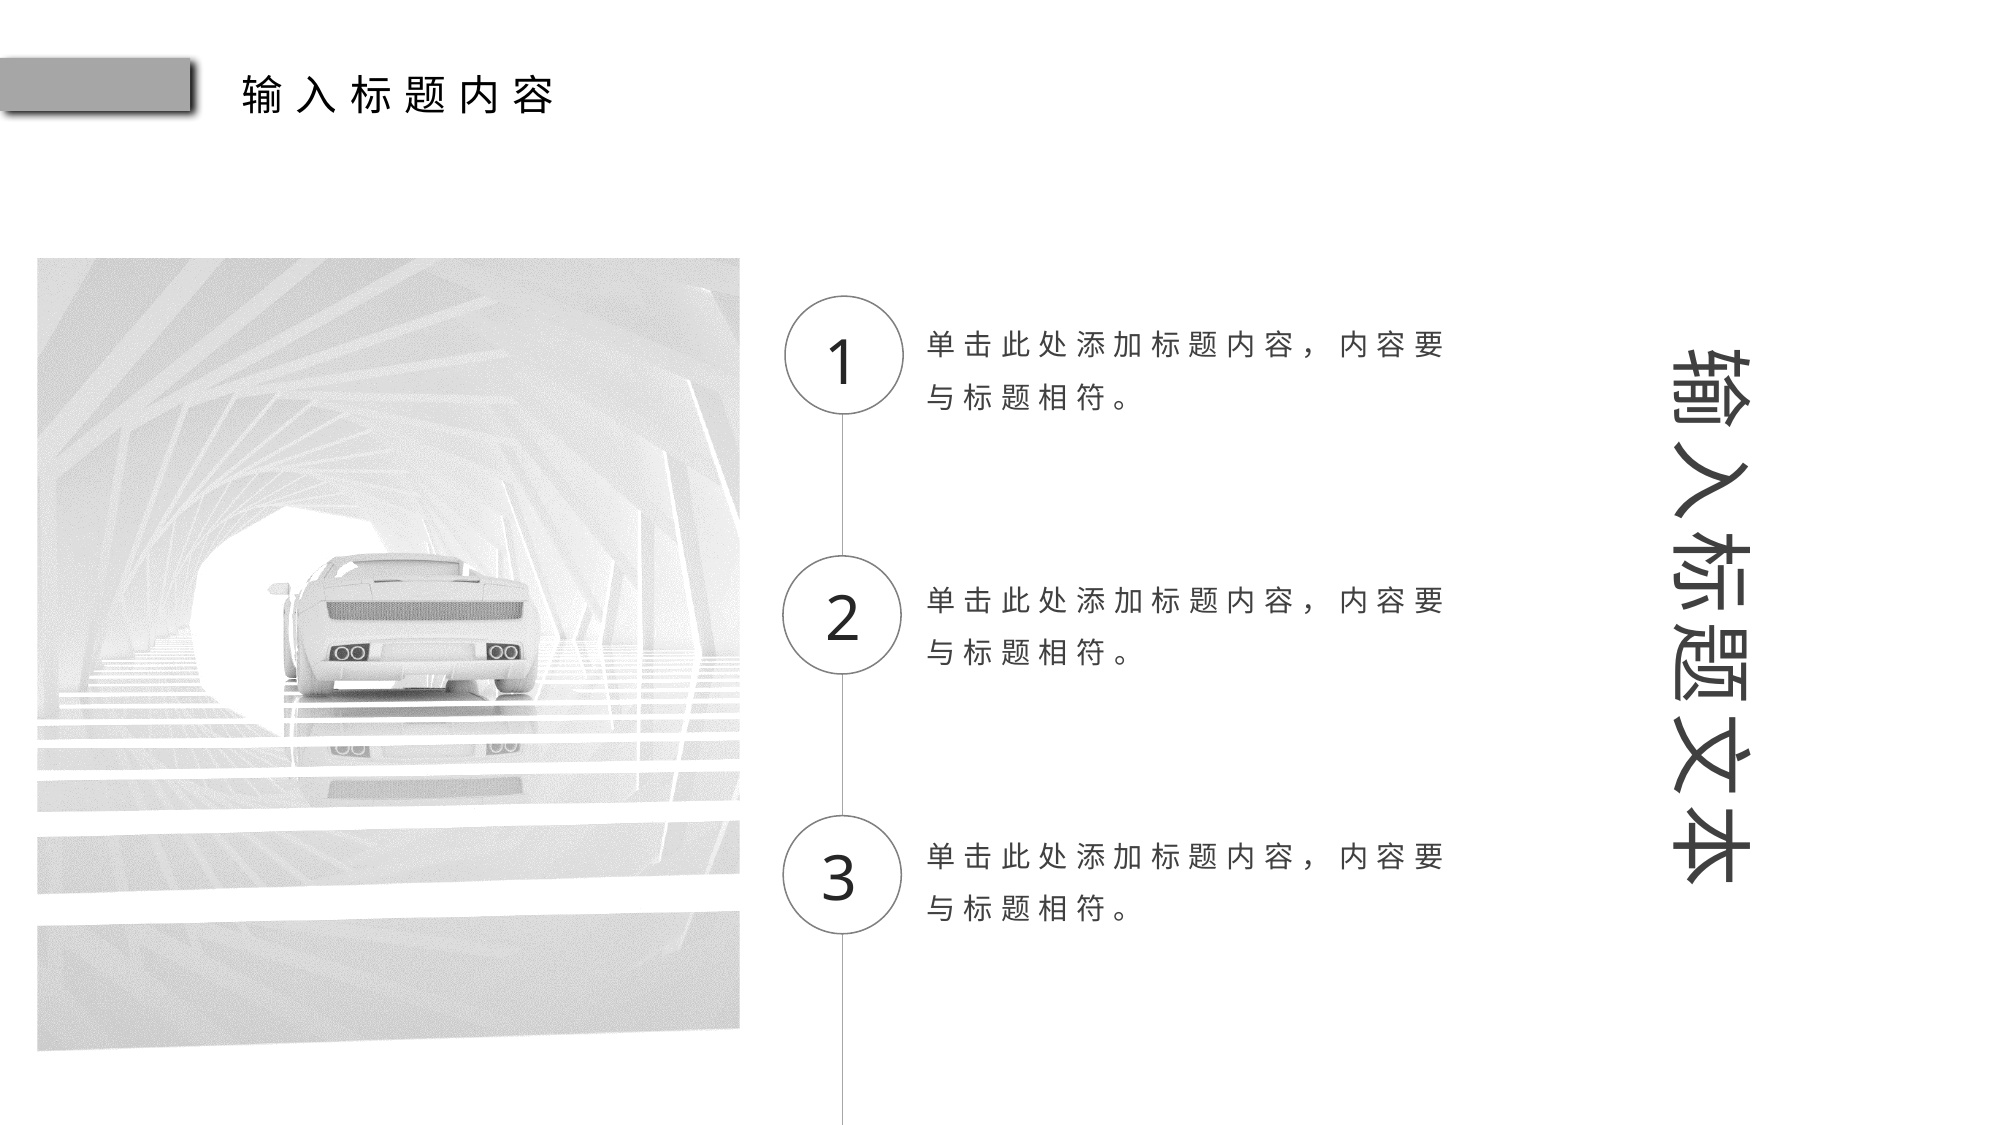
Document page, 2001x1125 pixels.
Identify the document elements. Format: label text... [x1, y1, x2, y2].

picture [37, 257, 740, 1124]
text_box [784, 295, 904, 424]
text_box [783, 811, 902, 940]
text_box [782, 551, 902, 680]
text_box 单击此处添加标题内容，内容要与标题相符。 [911, 813, 1491, 933]
text_box 输入标题文本 [1639, 332, 1821, 951]
text_box 单击此处添加标题内容，内容要与标题相符。 [911, 557, 1491, 678]
text_box 单击此处添加标题内容，内容要与标题相符。 [911, 301, 1491, 422]
